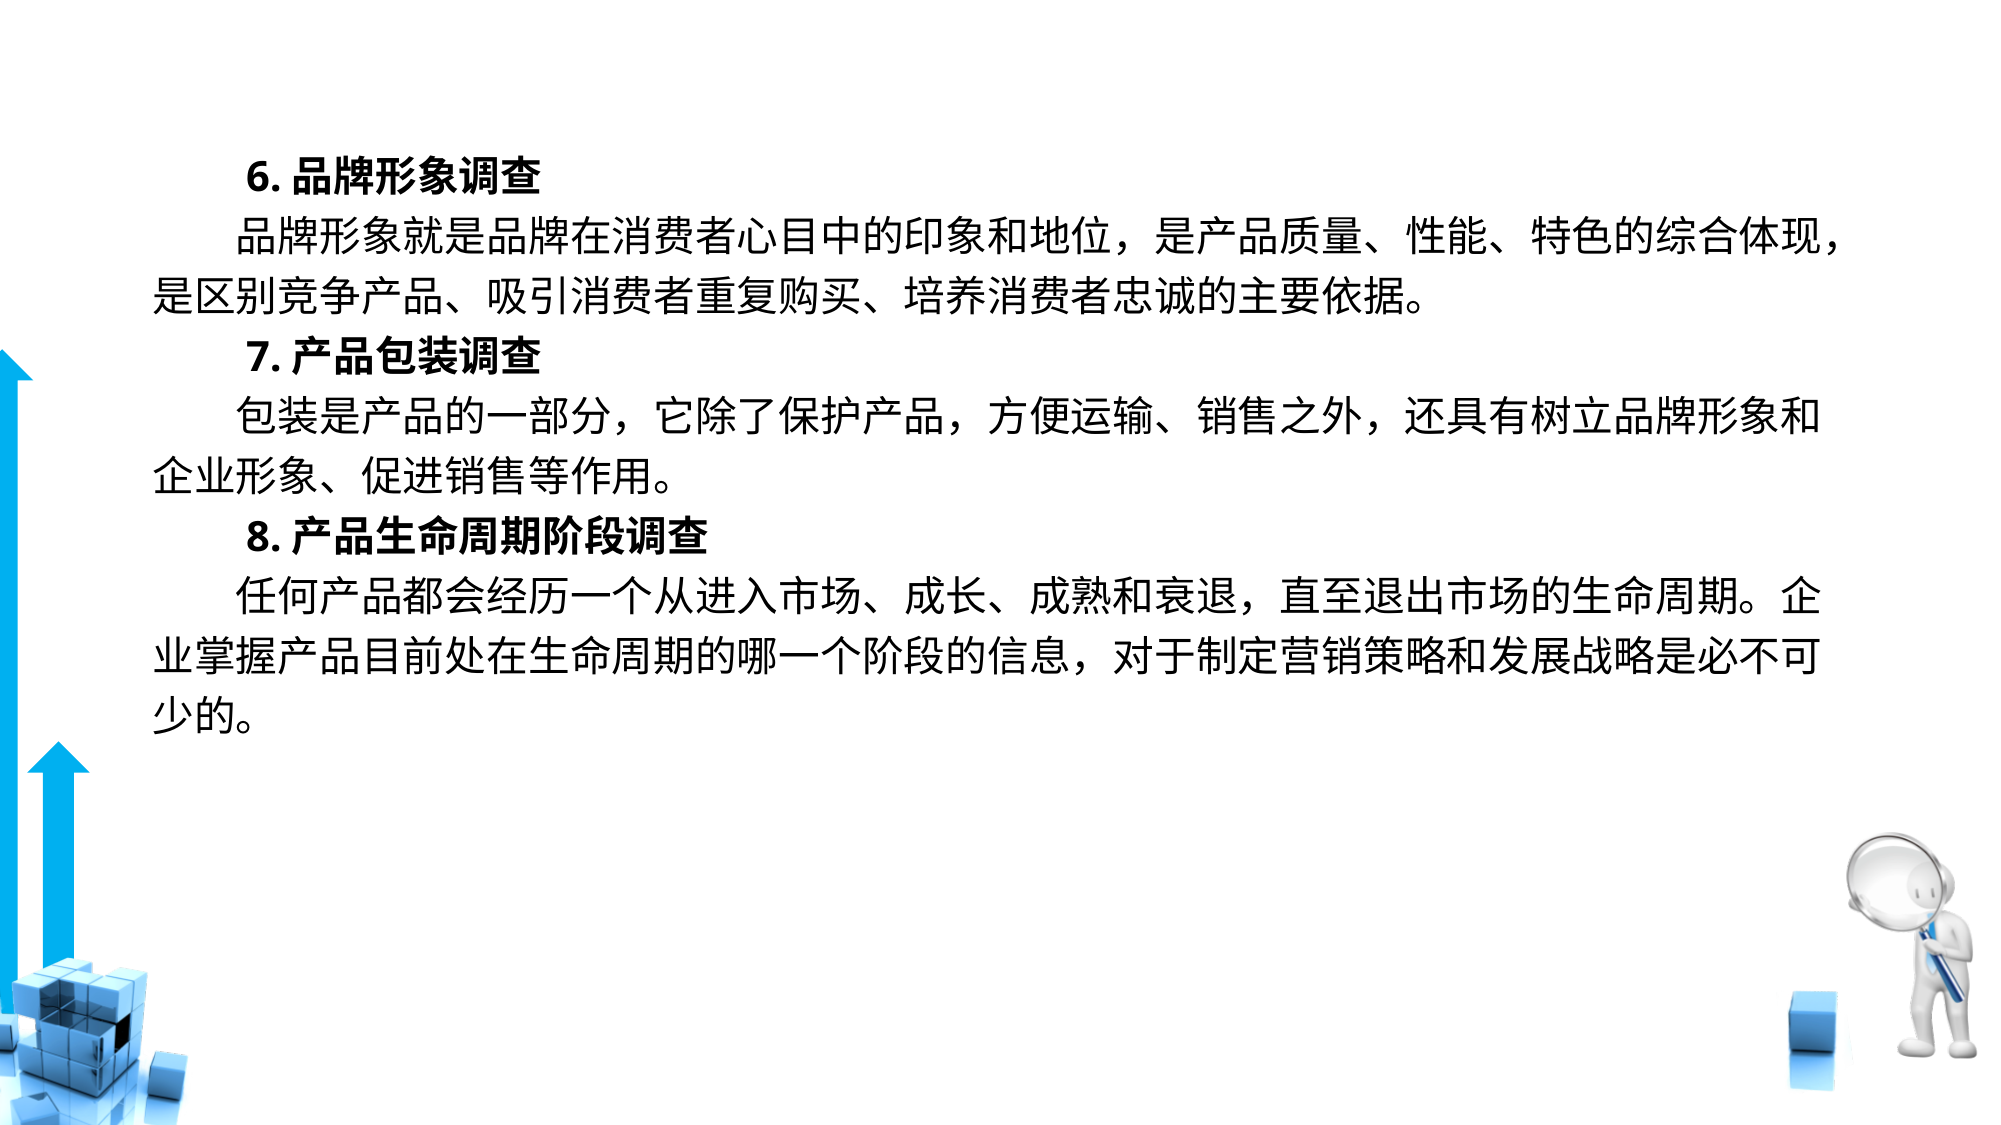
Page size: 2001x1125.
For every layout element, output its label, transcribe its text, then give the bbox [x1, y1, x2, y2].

title 6.品牌形象调查 品牌形象就是品牌在消费者心目中的印象和地位，是产品质量、性能、特色的综合体现，是区别竞争产品、吸引消费者重复购买、培养消费者忠诚的主要依据。 7.产品包装调查 包装是产品的一部分，它除了保护产品，方便运输、销售之外，还具有树立品牌形象和企业形象、促进销售等作用。 8.产品生命周期阶段调查 任何产品都会经历一个从进入市场、成长、成熟和衰退，直至退出市场的生命周期。企业掌握产品目前处在生命周期的哪一个阶段的信息，对于制定营销策略和发展战略是必不可少的。 [137, 132, 1863, 1003]
picture [1750, 832, 1994, 1102]
picture [0, 948, 193, 1125]
